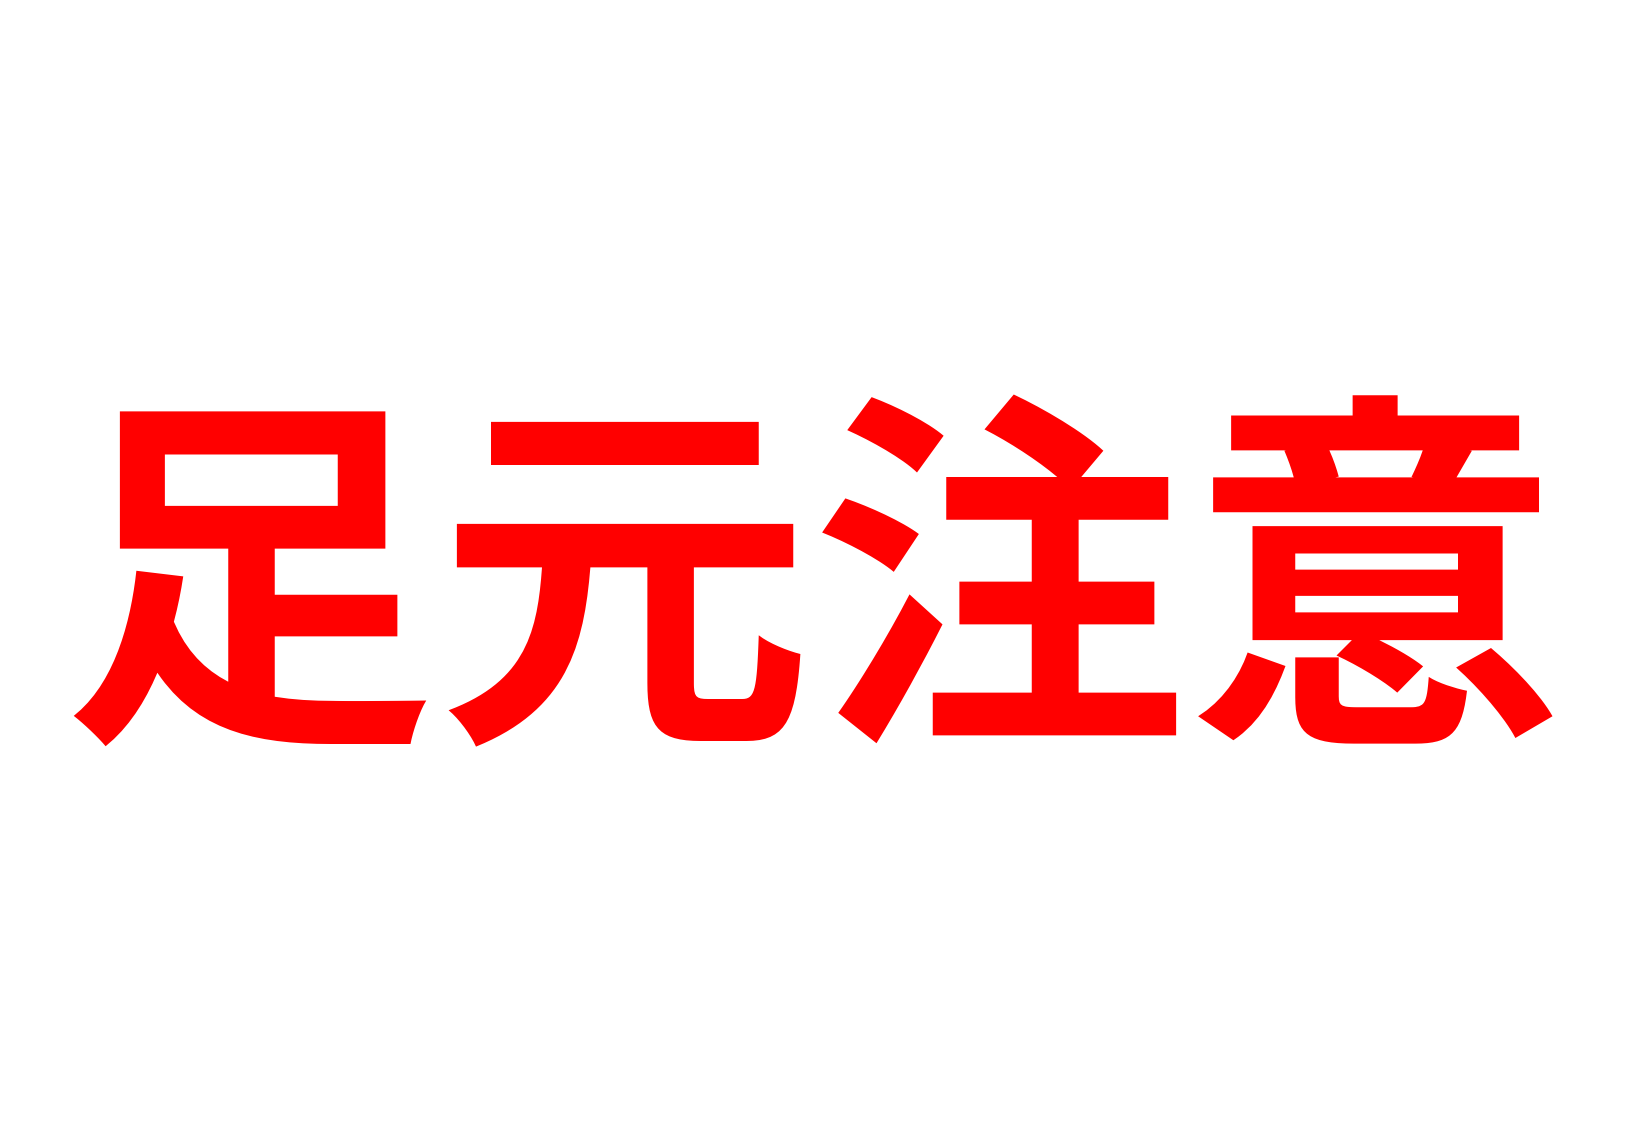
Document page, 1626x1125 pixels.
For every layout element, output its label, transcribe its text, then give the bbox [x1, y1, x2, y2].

text_box 足元注意 [0, 332, 1625, 797]
